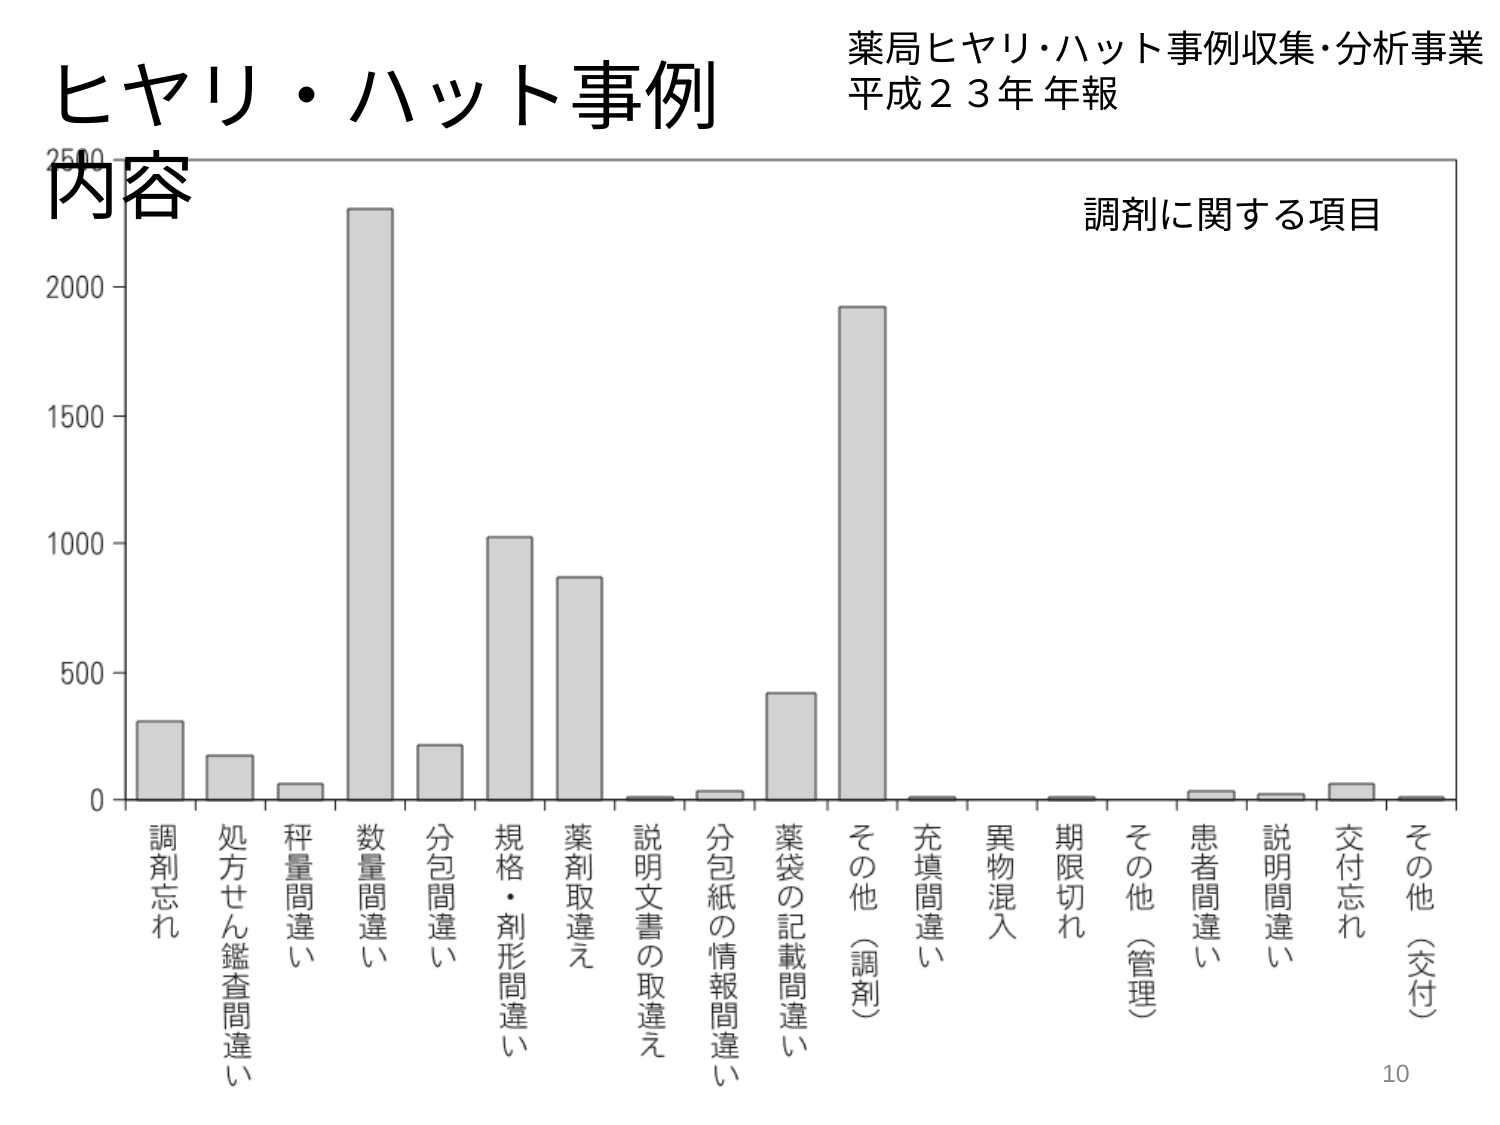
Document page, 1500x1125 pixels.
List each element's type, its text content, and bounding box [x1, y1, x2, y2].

text_box ヒヤリ・ハット事例内容 [29, 41, 786, 123]
picture [29, 123, 1487, 1099]
text_box 薬局ヒヤリ･ハット事例収集･分析事業 平成２３年 年報 [832, 17, 1500, 123]
